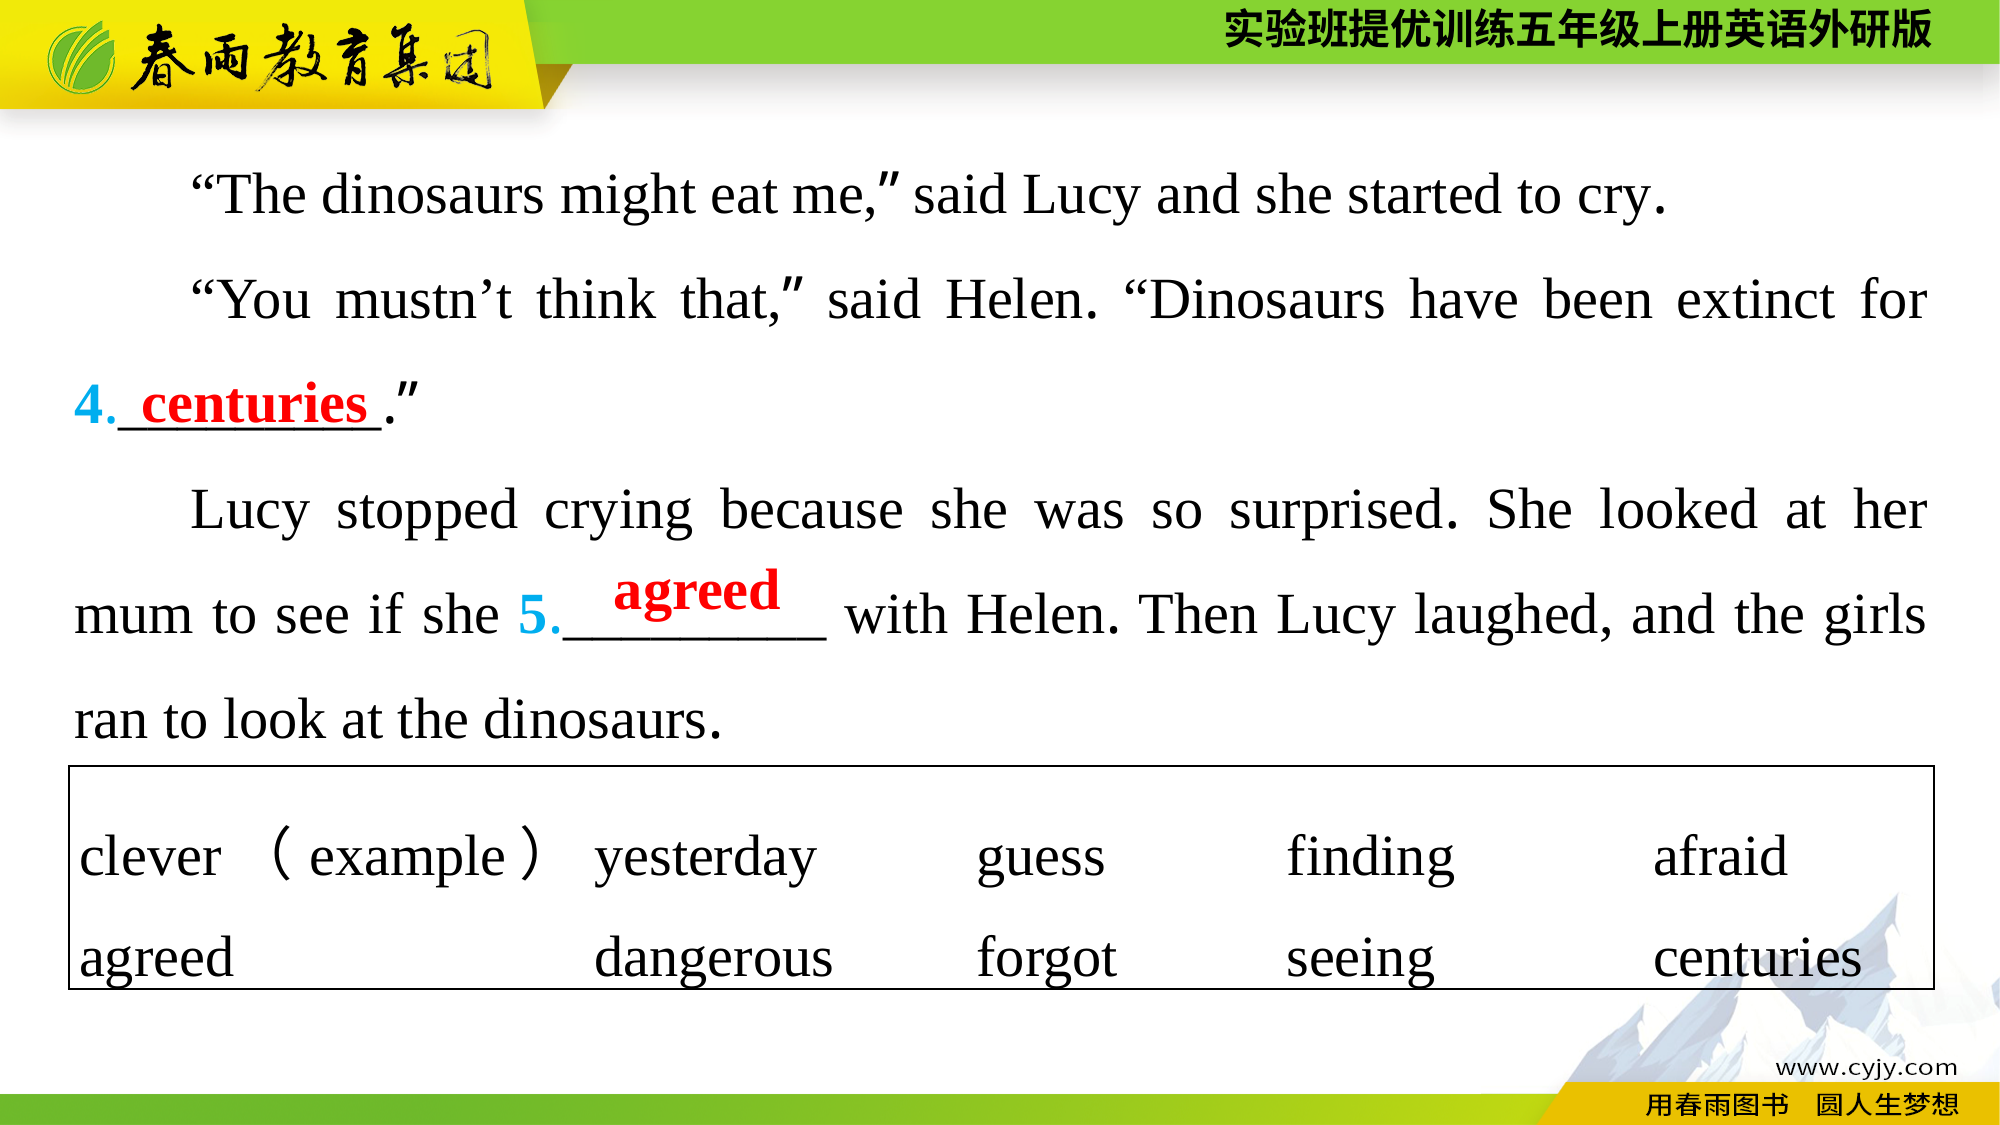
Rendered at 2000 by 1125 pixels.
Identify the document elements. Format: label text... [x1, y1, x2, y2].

picture [0, 0, 2000, 1125]
text_box centuries [127, 322, 384, 442]
list “The dinosaurs might eat me,” said Lucy and she started to cry. “You mustn’t think that,” said Helen. “Dinosaurs have been extinct for 4._________.” Lucy stopped crying because she was so surprised. She looked at her mum to see if she 5._________ with Helen. Then Lucy laughed, and the girls ran to look at the dinosaurs. [59, 112, 1944, 976]
table_header clever（example） yesterday guess finding afraid agreed dangerous forgot seeing centuries [70, 767, 1933, 988]
text_box agreed [599, 544, 797, 629]
